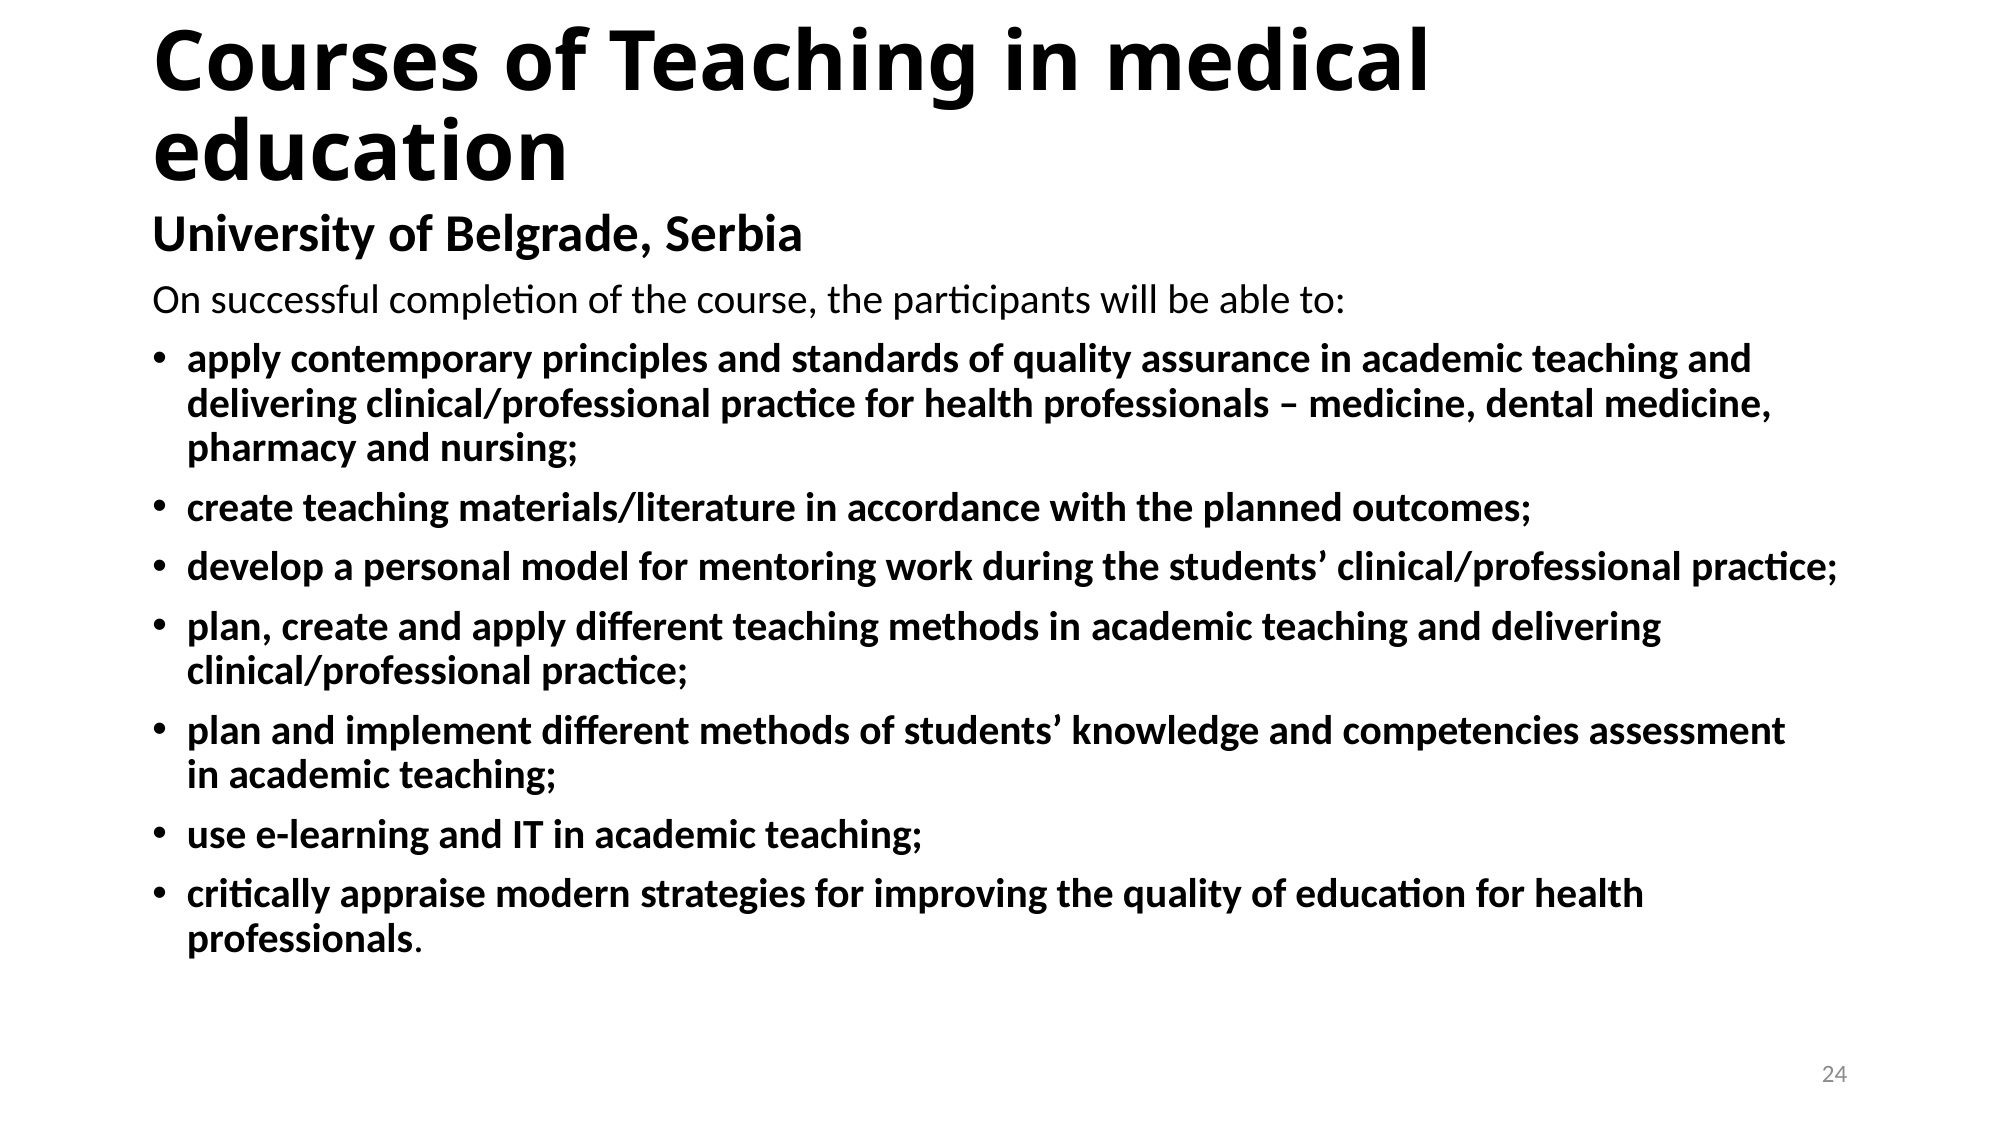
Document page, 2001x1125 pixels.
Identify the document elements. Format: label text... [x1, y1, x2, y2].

slide_number 24 [1412, 1042, 1863, 1103]
title Courses of Teaching in medical education [137, 0, 1863, 197]
list University of Belgrade, Serbia On successful completion of the course, the participants will be able to: apply contemporary principles and standards of quality assurance in academic teaching and delivering clinical/professional practice for health professionals – medicine, dental medicine, pharmacy and nursing; create teaching materials/literature in accordance with the planned outcomes; develop a personal model for mentoring work during the students’ clinical/professional practice; plan, create and apply different teaching methods in academic teaching and delivering clinical/professional practice; plan and implement different methods of students’ knowledge and competencies assessment in academic teaching; use e-learning and IT in academic teaching; critically appraise modern strategies for improving the quality of education for health professionals. [137, 197, 1863, 1014]
